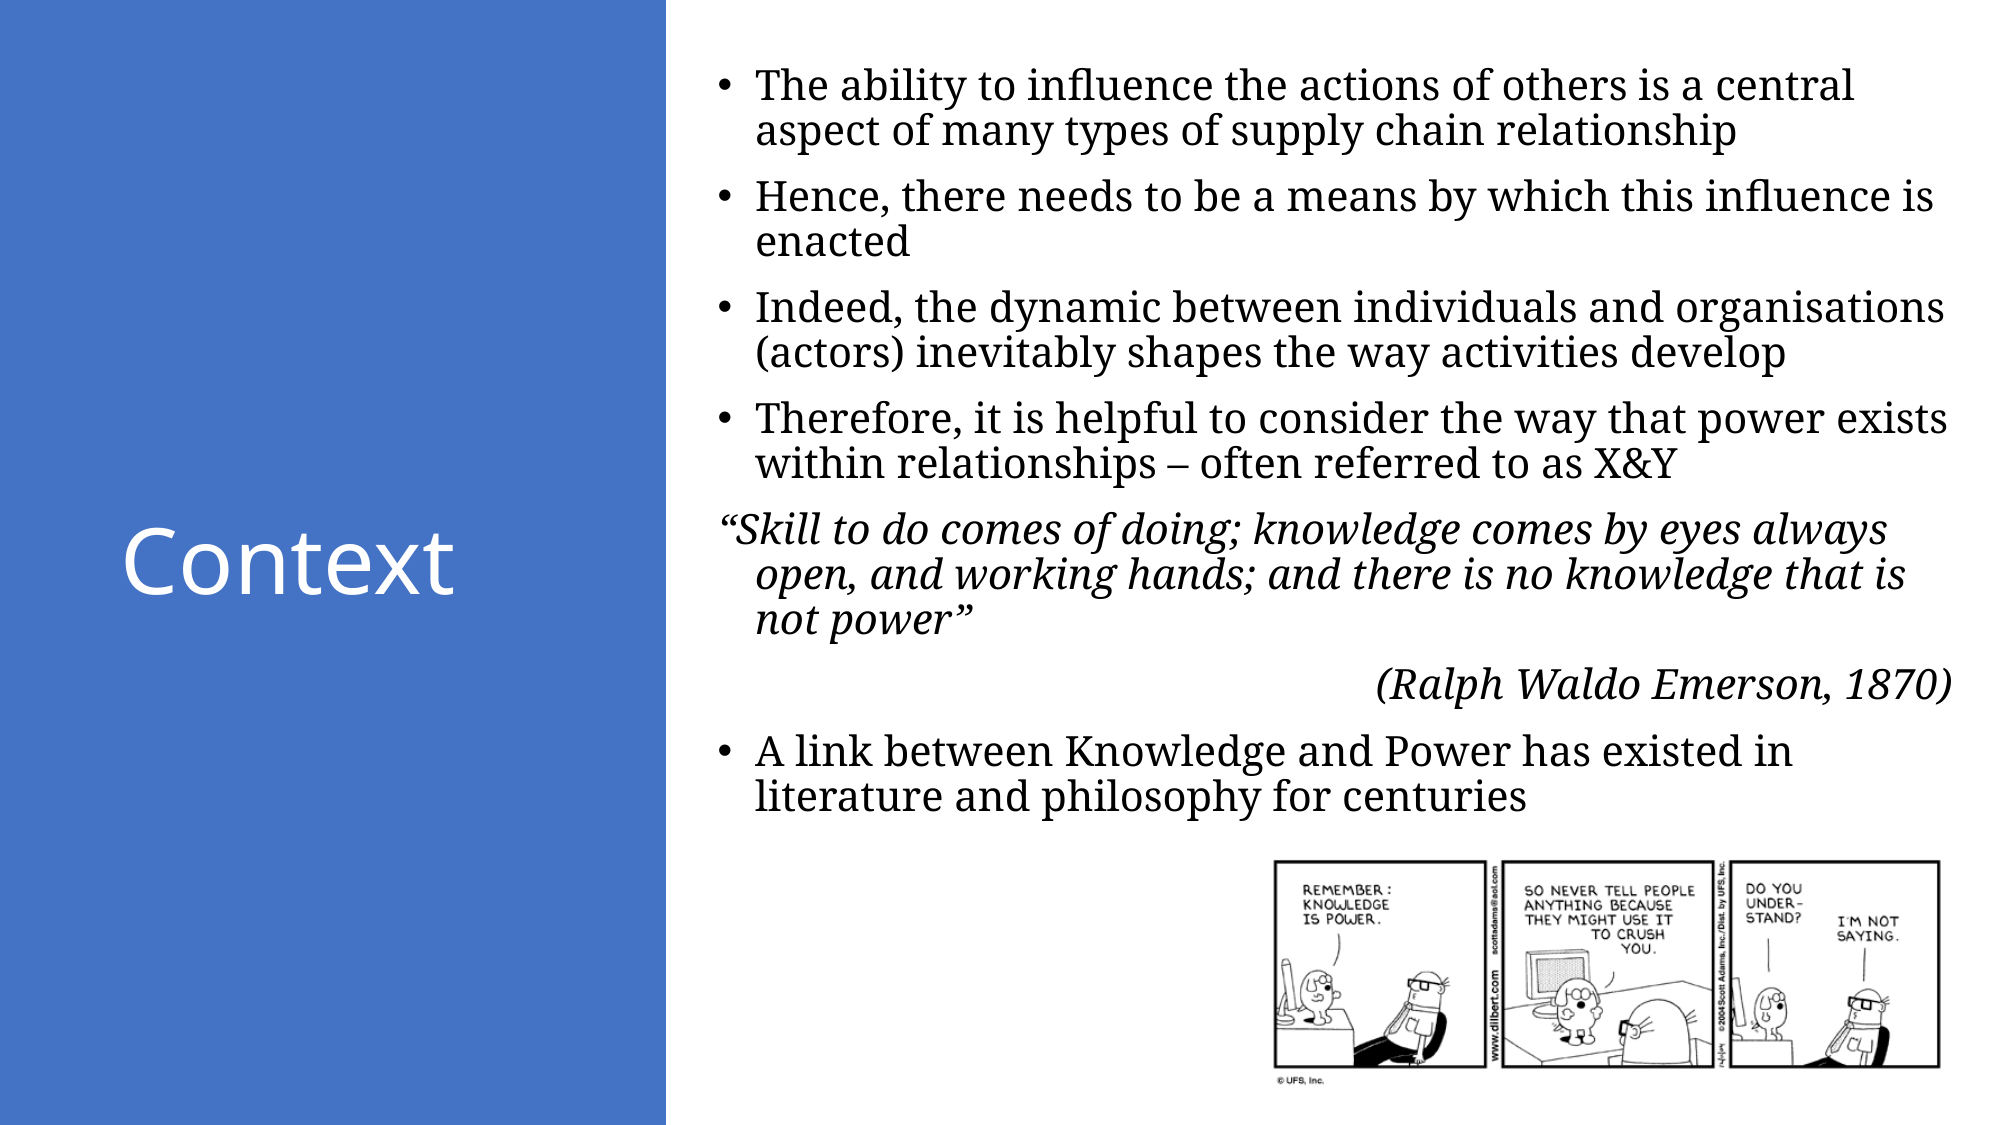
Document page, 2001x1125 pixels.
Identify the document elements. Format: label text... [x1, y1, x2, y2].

text_box [0, 0, 667, 1125]
picture [1271, 857, 1944, 1091]
title Context [105, 104, 614, 1026]
list The ability to influence the actions of others is a central aspect of many types of supply chain relationship Hence, there needs to be a means by which this influence is enacted Indeed, the dynamic between individuals and organisations (actors) inevitably shapes the way activities develop Therefore, it is helpful to consider the way that power exists within relationships – often referred to as X&Y “Skill to do comes of doing; knowledge comes by eyes always open, and working hands; and there is no knowledge that is not power” (Ralph Waldo Emerson, 1870) A link between Knowledge and Power has existed in literature and philosophy for centuries [702, 56, 1968, 877]
